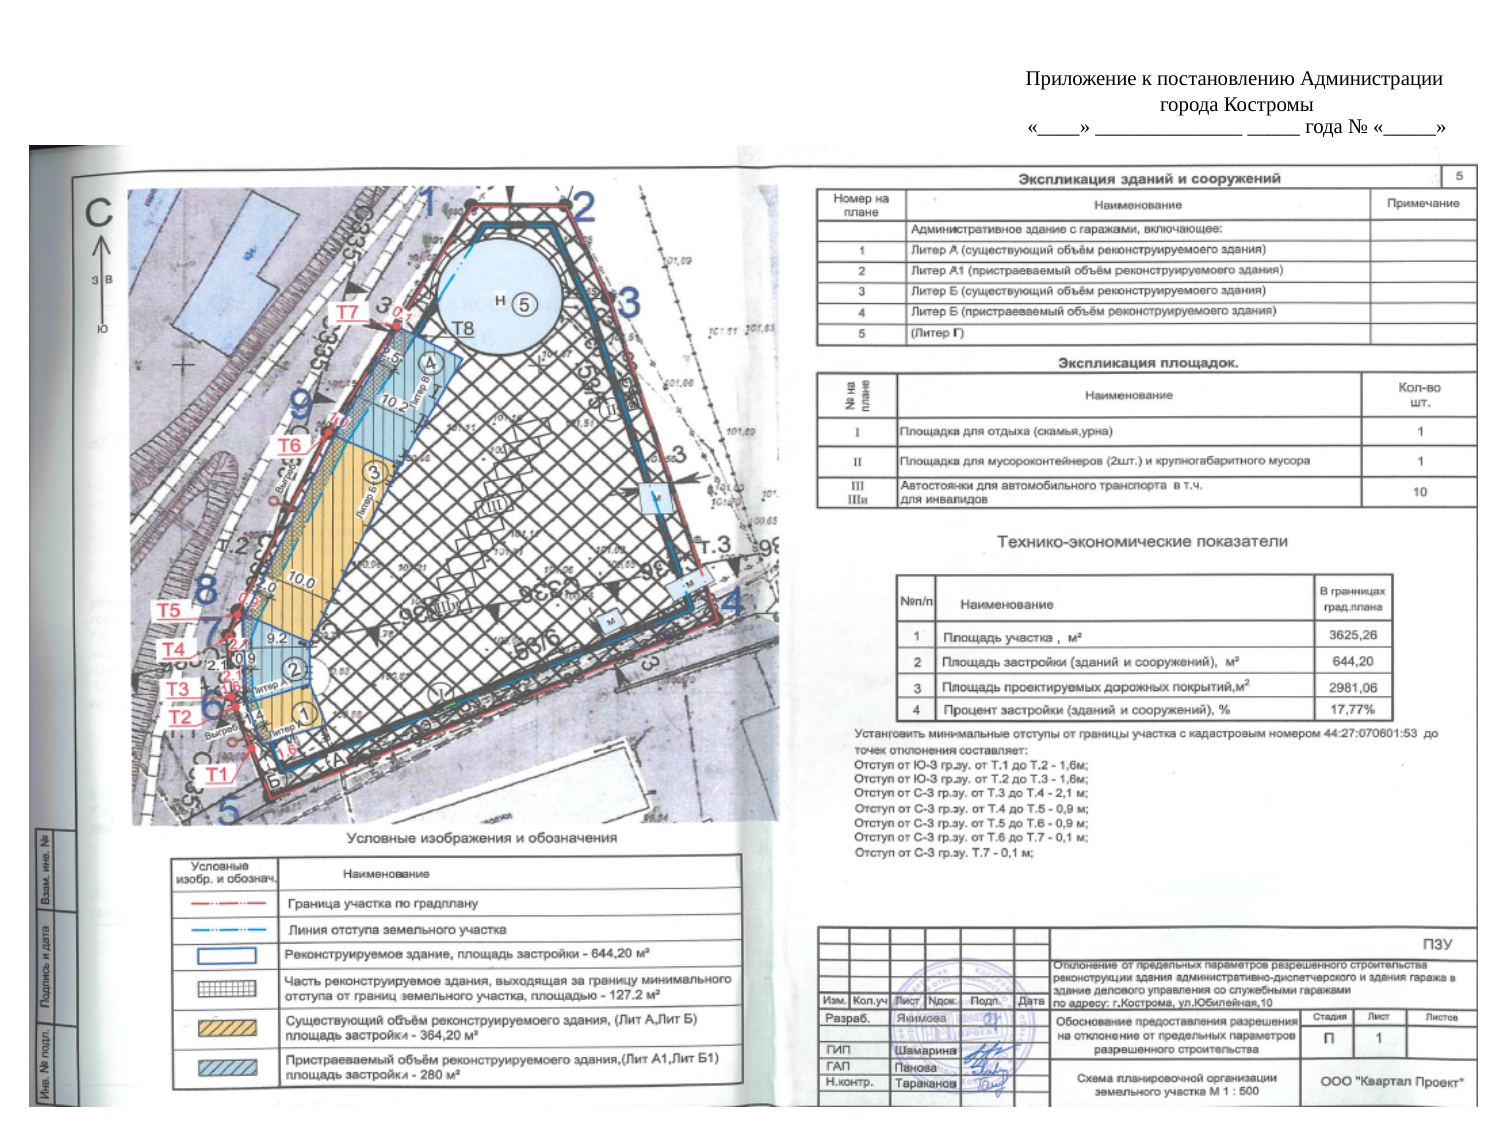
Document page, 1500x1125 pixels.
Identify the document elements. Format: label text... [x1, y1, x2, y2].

picture [29, 145, 1478, 1108]
title Приложение к постановлению Администрации города Костромы «____» ______________ _____ года № «_____» [959, 45, 1500, 158]
